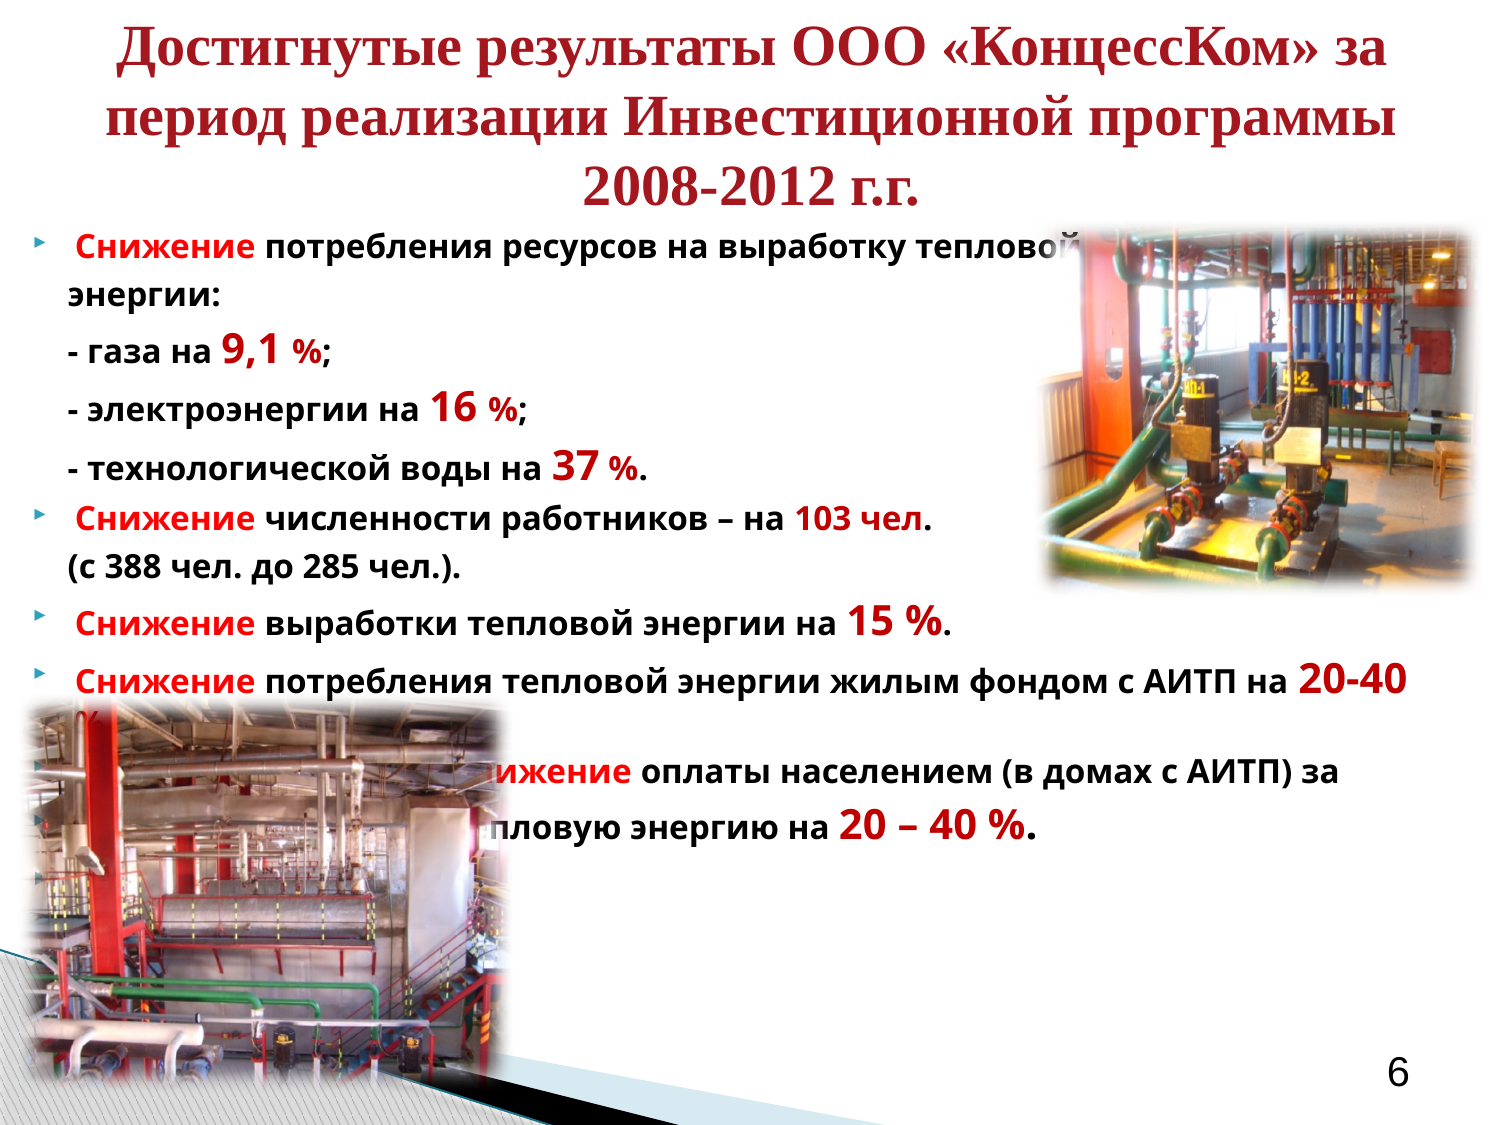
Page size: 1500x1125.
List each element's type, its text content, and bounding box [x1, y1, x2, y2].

picture [1033, 219, 1484, 599]
slide_number 6 [1074, 1024, 1425, 1103]
list Достигнутые результаты ООО «КонцессКом» за период реализации Инвестиционной программы 2008-2012 г.г. Снижение потребления ресурсов на выработку тепловой энергии: - газа на 9,1 %; - электроэнергии на 16 %; - технологической воды на 37 %. Снижение численности работников – на 103 чел. (с 388 чел. до 285 чел.). Снижение выработки тепловой энергии на 15 %. Снижение потребления тепловой энергии жилым фондом с АИТП на 20-40 %. Снижение оплаты населением (в домах с АИТП) за тепловую энергию на 20 – 40 %. [0, 0, 1443, 1038]
picture [17, 692, 514, 1095]
